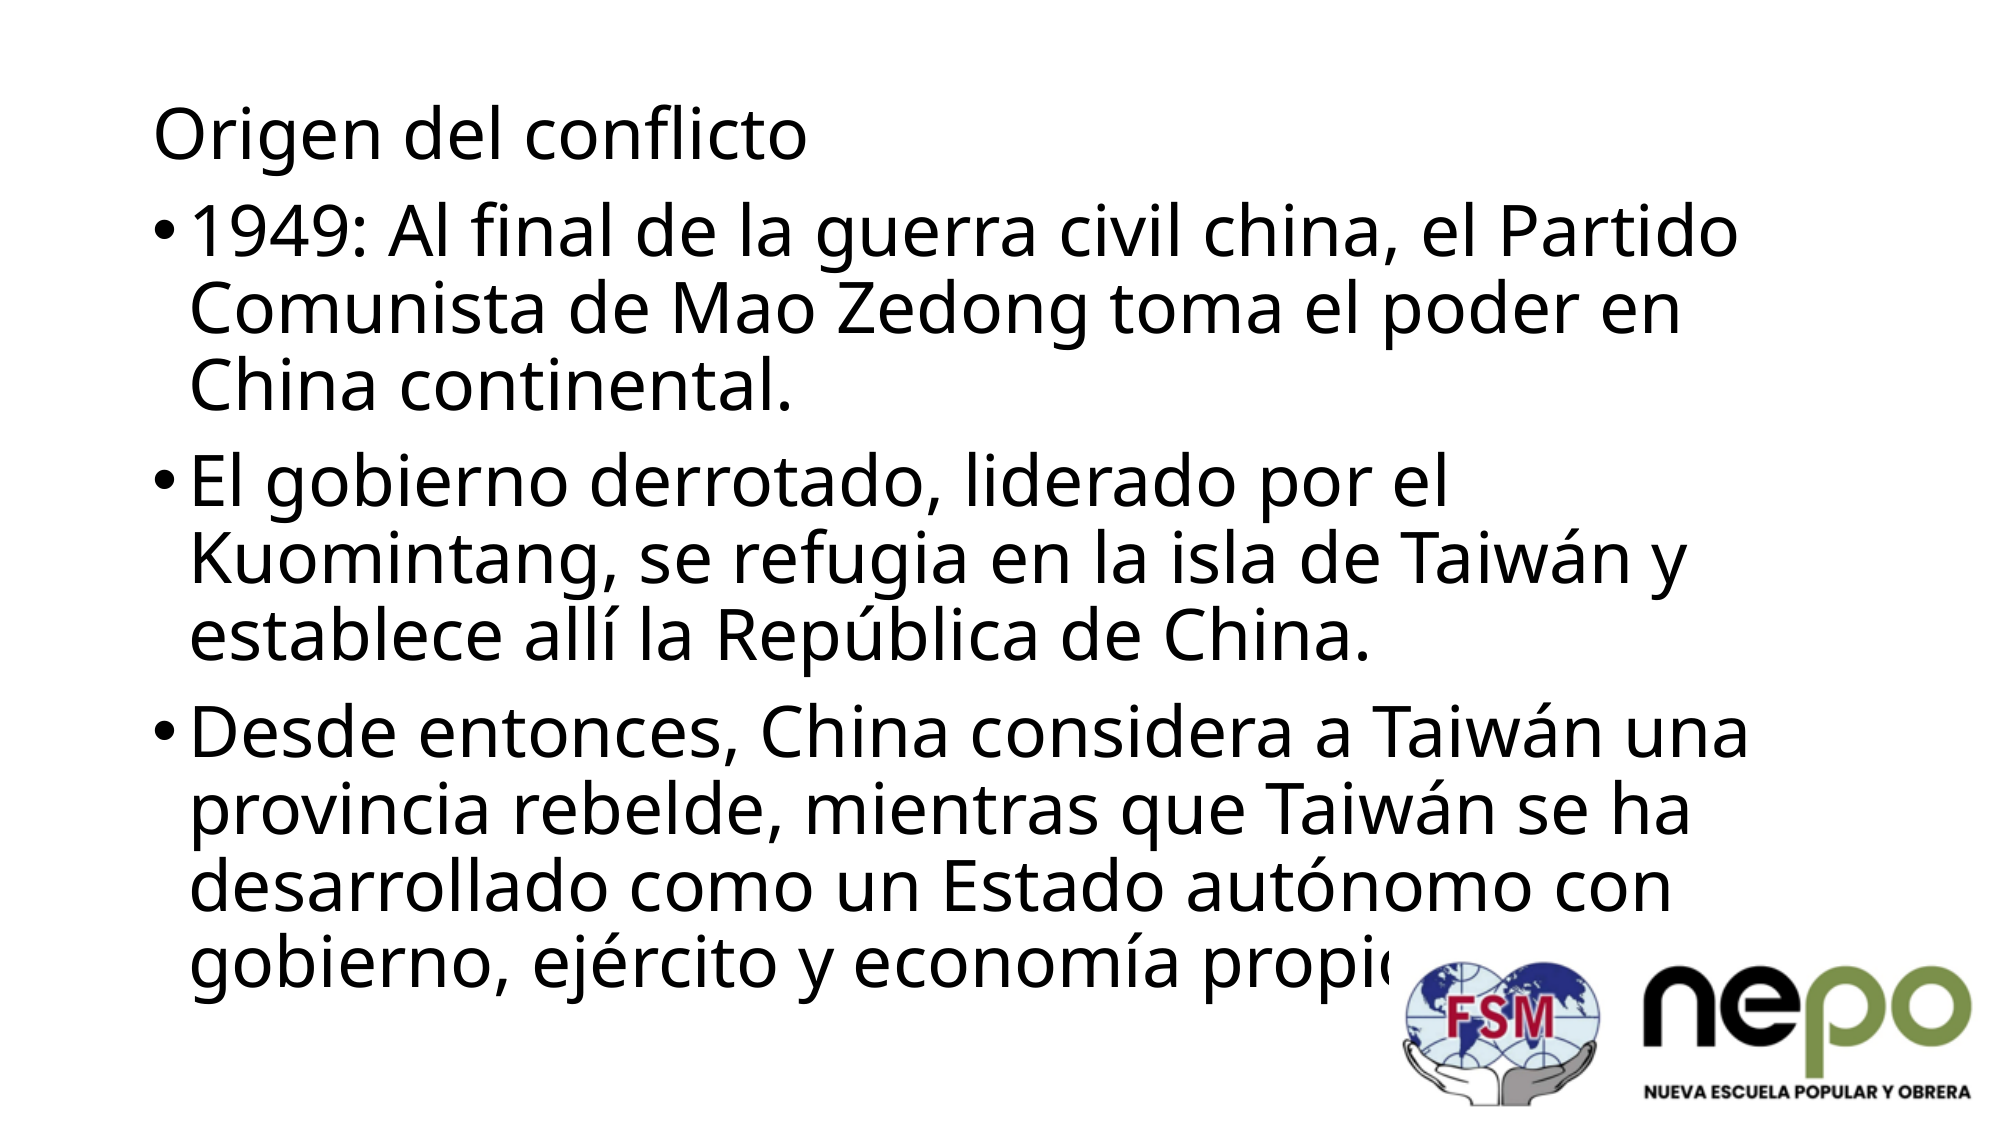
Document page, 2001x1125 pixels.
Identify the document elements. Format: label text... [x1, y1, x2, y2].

picture [1389, 942, 1991, 1116]
list Origen del conflicto 1949: Al final de la guerra civil china, el Partido Comunista de Mao Zedong toma el poder en China continental. El gobierno derrotado, liderado por el Kuomintang, se refugia en la isla de Taiwán y establece allí la República de China. Desde entonces, China considera a Taiwán una provincia rebelde, mientras que Taiwán se ha desarrollado como un Estado autónomo con gobierno, ejército y economía propios. [137, 90, 1863, 1014]
